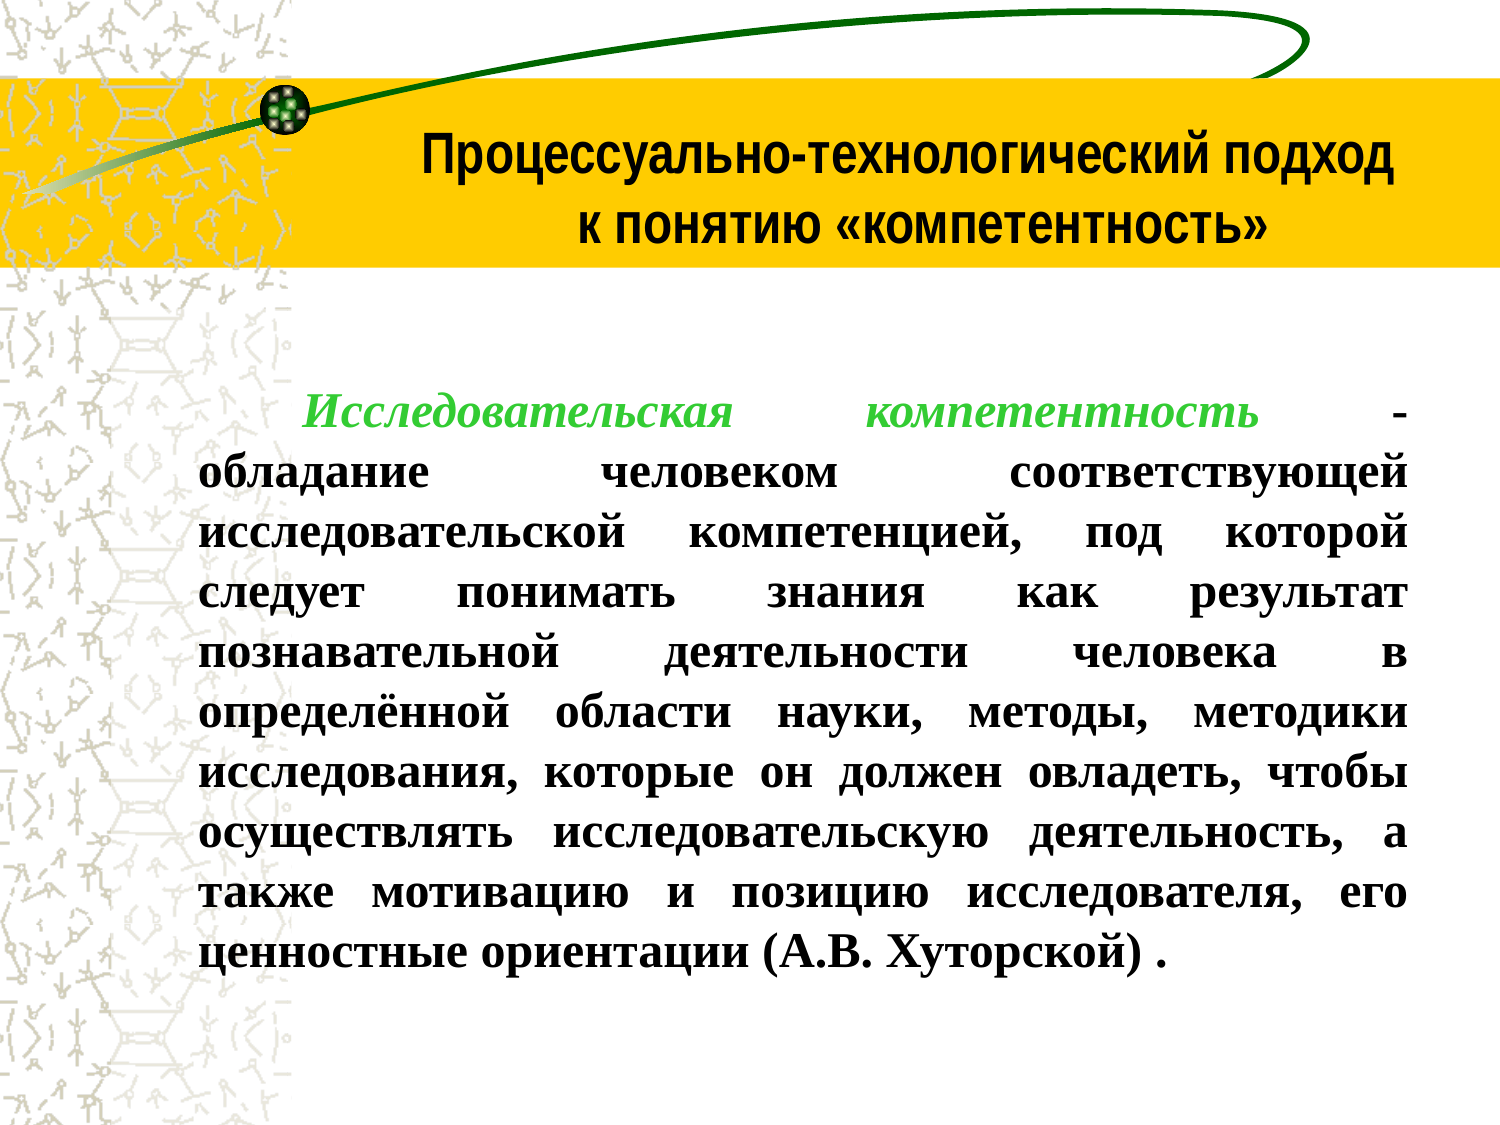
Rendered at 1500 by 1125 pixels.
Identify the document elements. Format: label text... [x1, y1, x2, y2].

text_box Исследовательская компетентность - обладание человеком соответствующей исследовательской компетенцией, под которой следует понимать знания как результат познавательной деятельности человека в определённой области науки, методы, методики исследования, которые он должен овладеть, чтобы осуществлять исследовательскую деятельность, а также мотивацию и позицию исследователя, его ценностные ориентации (А.В. Хуторской) . [183, 370, 1424, 985]
title Процессуально-технологический подход к понятию «компетентность» [277, 101, 1500, 263]
picture [0, 0, 292, 1125]
